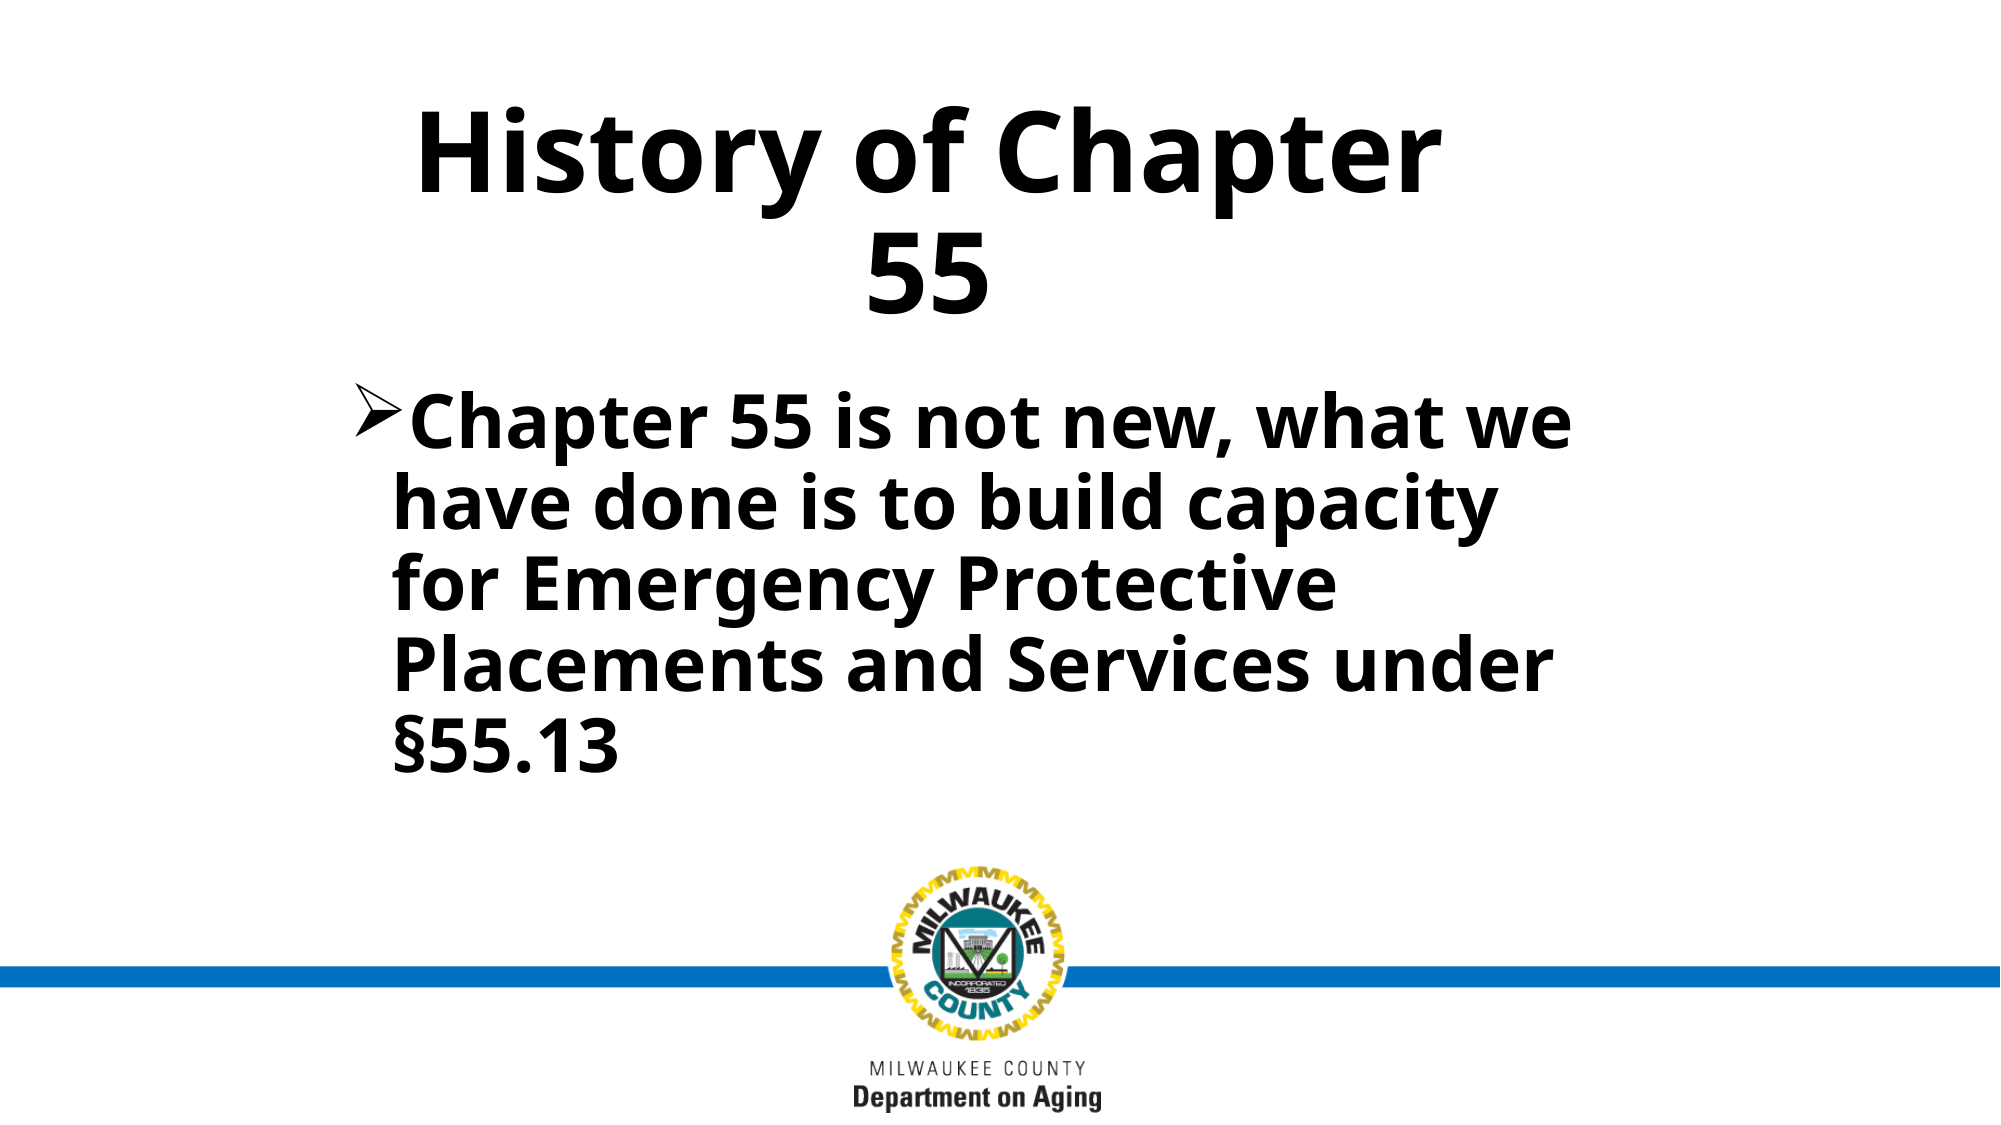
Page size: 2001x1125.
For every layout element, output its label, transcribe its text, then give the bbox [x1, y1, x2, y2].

picture [854, 897, 1101, 1113]
list Chapter 55 is not new, what we have done is to build capacity for Emergency Protective Placements and Services under §55.13 [334, 376, 1641, 897]
title History of Chapter 55 [334, 228, 1524, 346]
